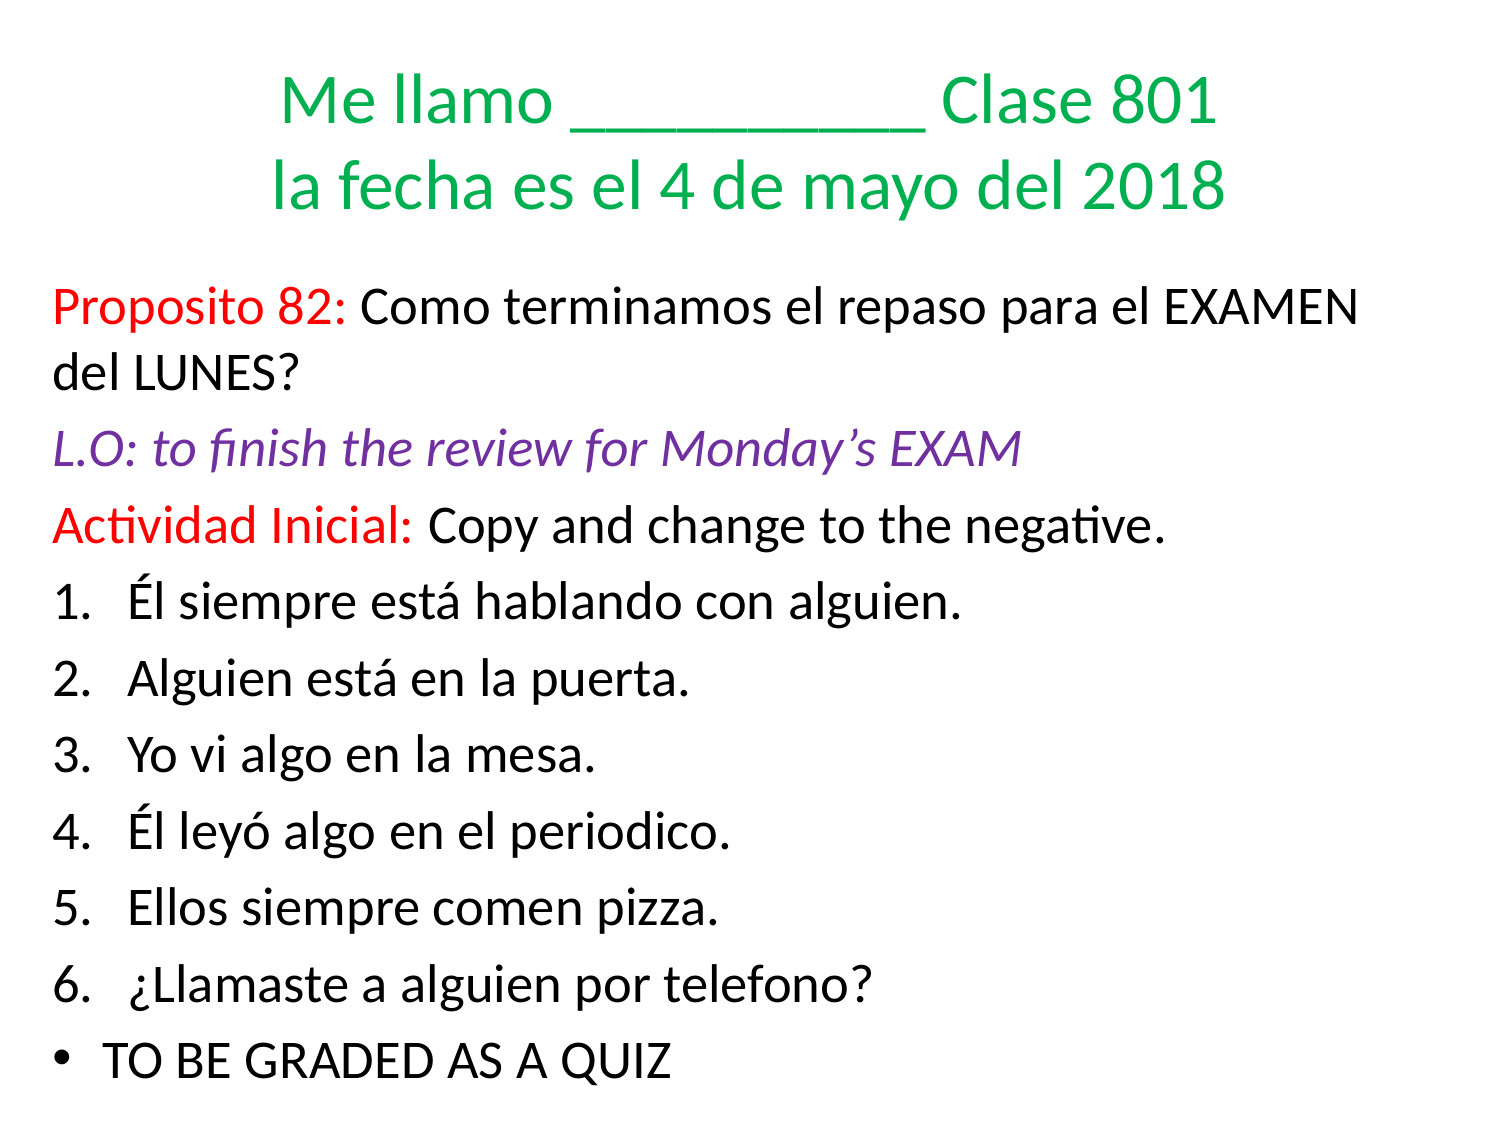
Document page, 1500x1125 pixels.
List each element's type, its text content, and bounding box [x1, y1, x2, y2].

text_box Proposito 82: Como terminamos el repaso para el EXAMEN del LUNES? L.O: to finish the review for Monday’s EXAM Actividad Inicial: Copy and change to the negative. Él siempre está hablando con alguien. Alguien está en la puerta. Yo vi algo en la mesa. Él leyó algo en el periodico. Ellos siempre comen pizza. ¿Llamaste a alguien por telefono? TO BE GRADED AS A QUIZ [37, 262, 1425, 1100]
text_box Me llamo __________ Clase 801 la fecha es el 4 de mayo del 2018 [74, 45, 1425, 233]
